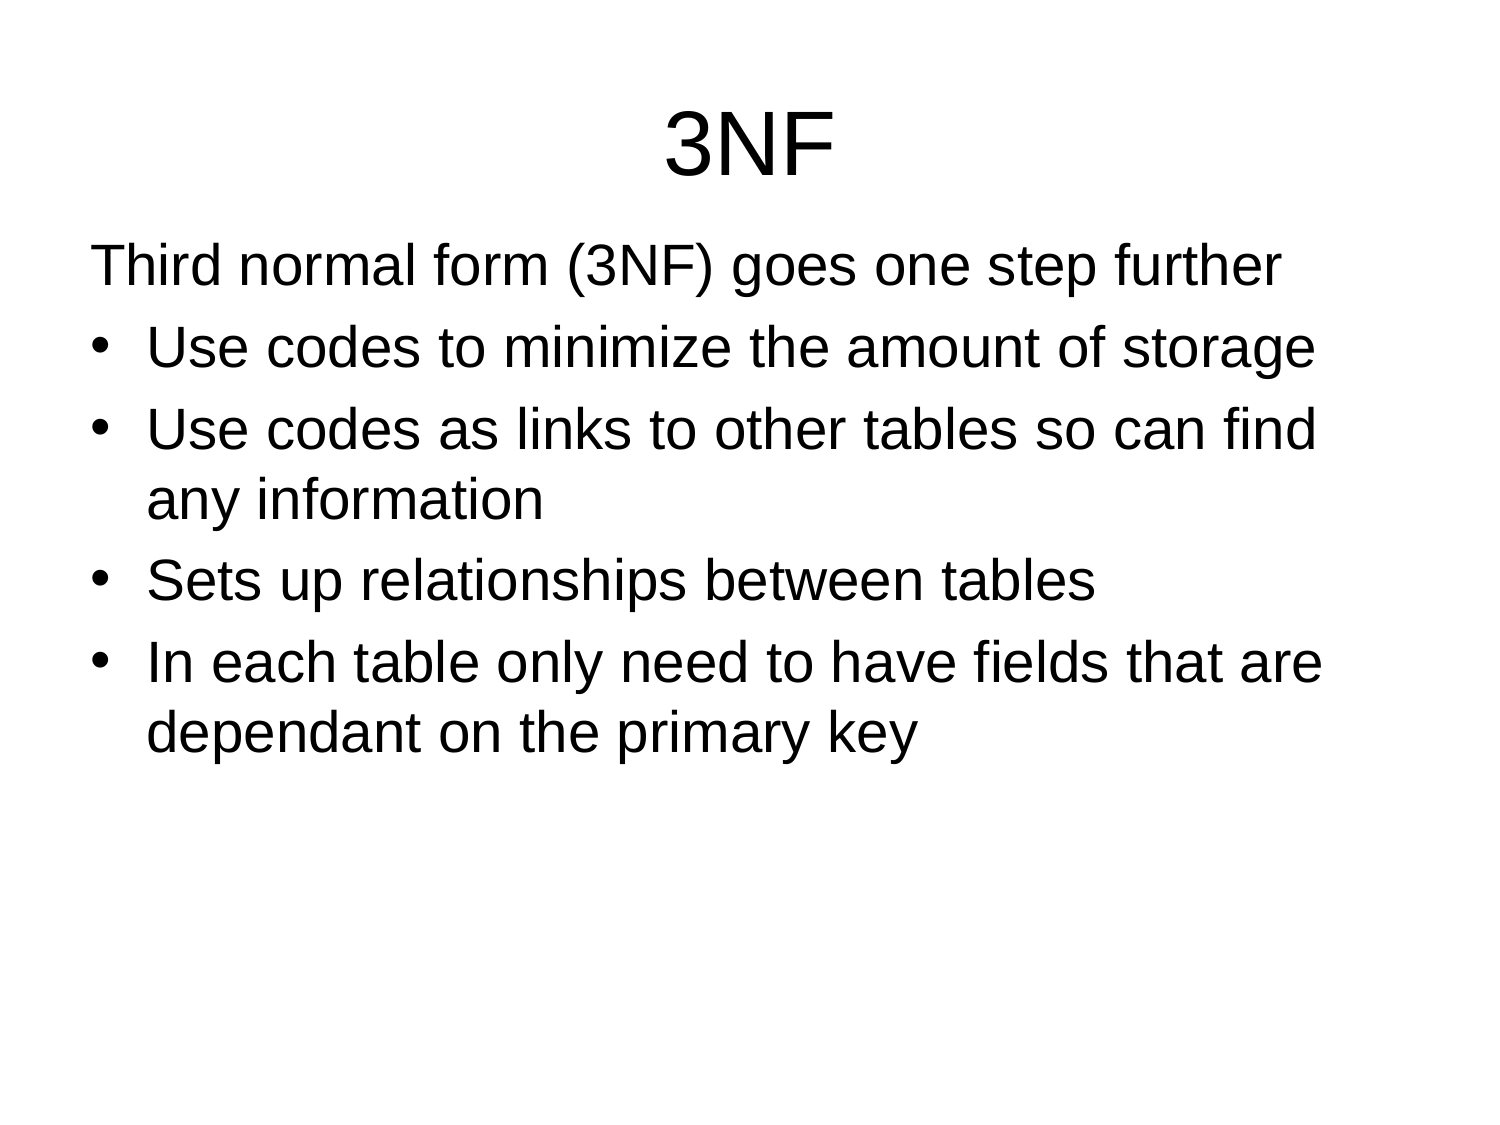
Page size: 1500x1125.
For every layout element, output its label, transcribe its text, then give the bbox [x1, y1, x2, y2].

title 3NF [74, 44, 1426, 219]
list Third normal form (3NF) goes one step further Use codes to minimize the amount of storage Use codes as links to other tables so can find any information Sets up relationships between tables In each table only need to have fields that are dependant on the primary key [74, 219, 1426, 1006]
